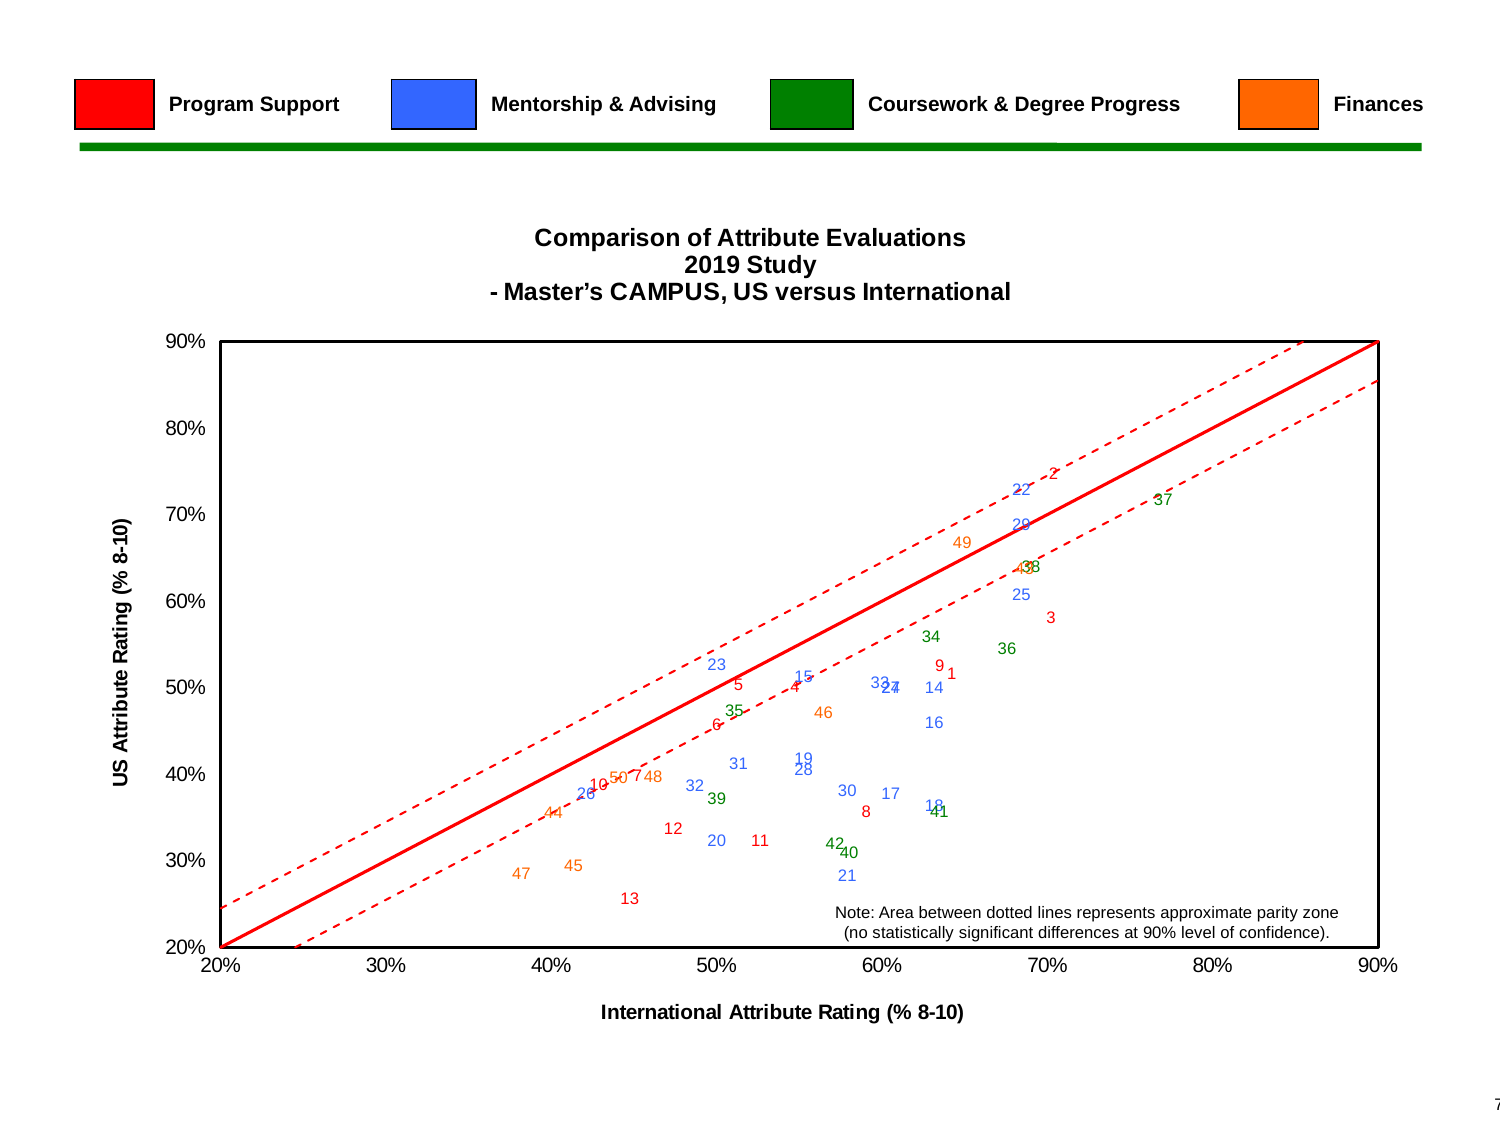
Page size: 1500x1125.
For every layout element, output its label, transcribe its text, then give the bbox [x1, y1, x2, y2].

table_header [1240, 80, 1318, 128]
table_header Finances [1319, 79, 1446, 129]
table_header [76, 80, 153, 128]
table_header [771, 80, 852, 128]
table_header Program Support [155, 79, 367, 129]
chart [75, 192, 1426, 1056]
table_header [392, 80, 475, 128]
table_header Mentorship & Advising [477, 79, 746, 129]
table_header Coursework & Degree Progress [854, 79, 1215, 129]
